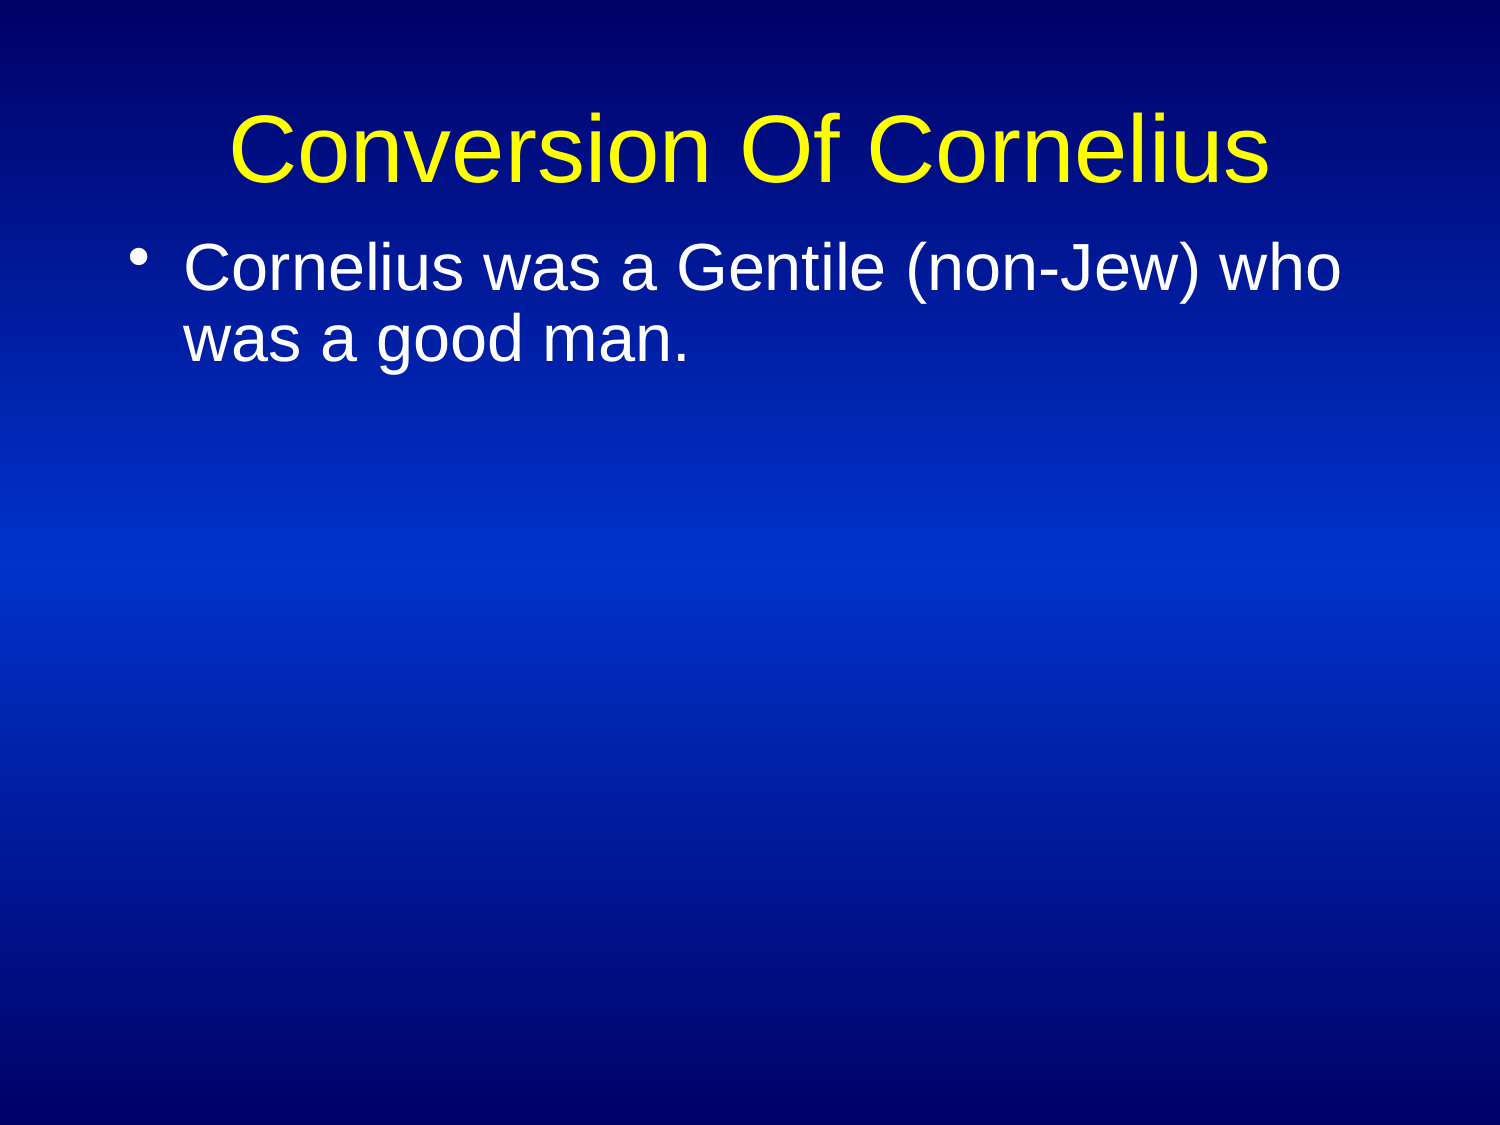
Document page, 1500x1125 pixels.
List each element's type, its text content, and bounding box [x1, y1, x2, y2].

list Cornelius was a Gentile (non-Jew) who was a good man. [112, 224, 1463, 388]
title Conversion Of Cornelius [37, 50, 1463, 238]
